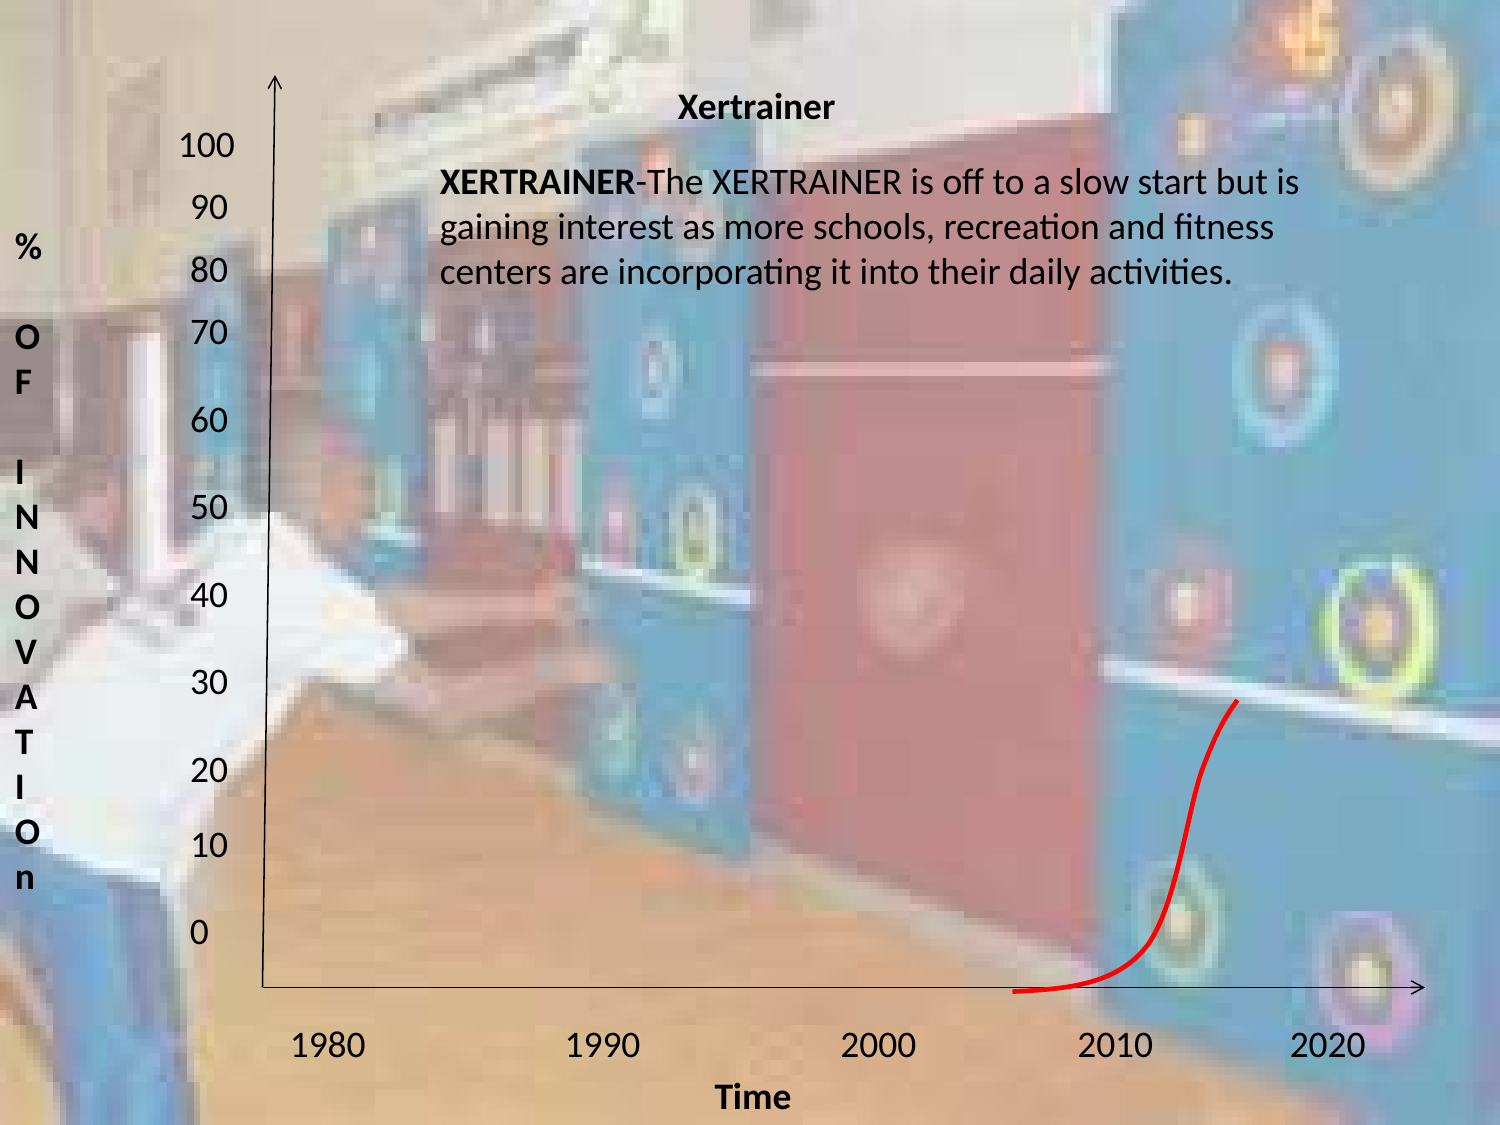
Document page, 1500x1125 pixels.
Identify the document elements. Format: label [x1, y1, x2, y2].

text_box [262, 74, 276, 987]
picture [0, 0, 1500, 1125]
